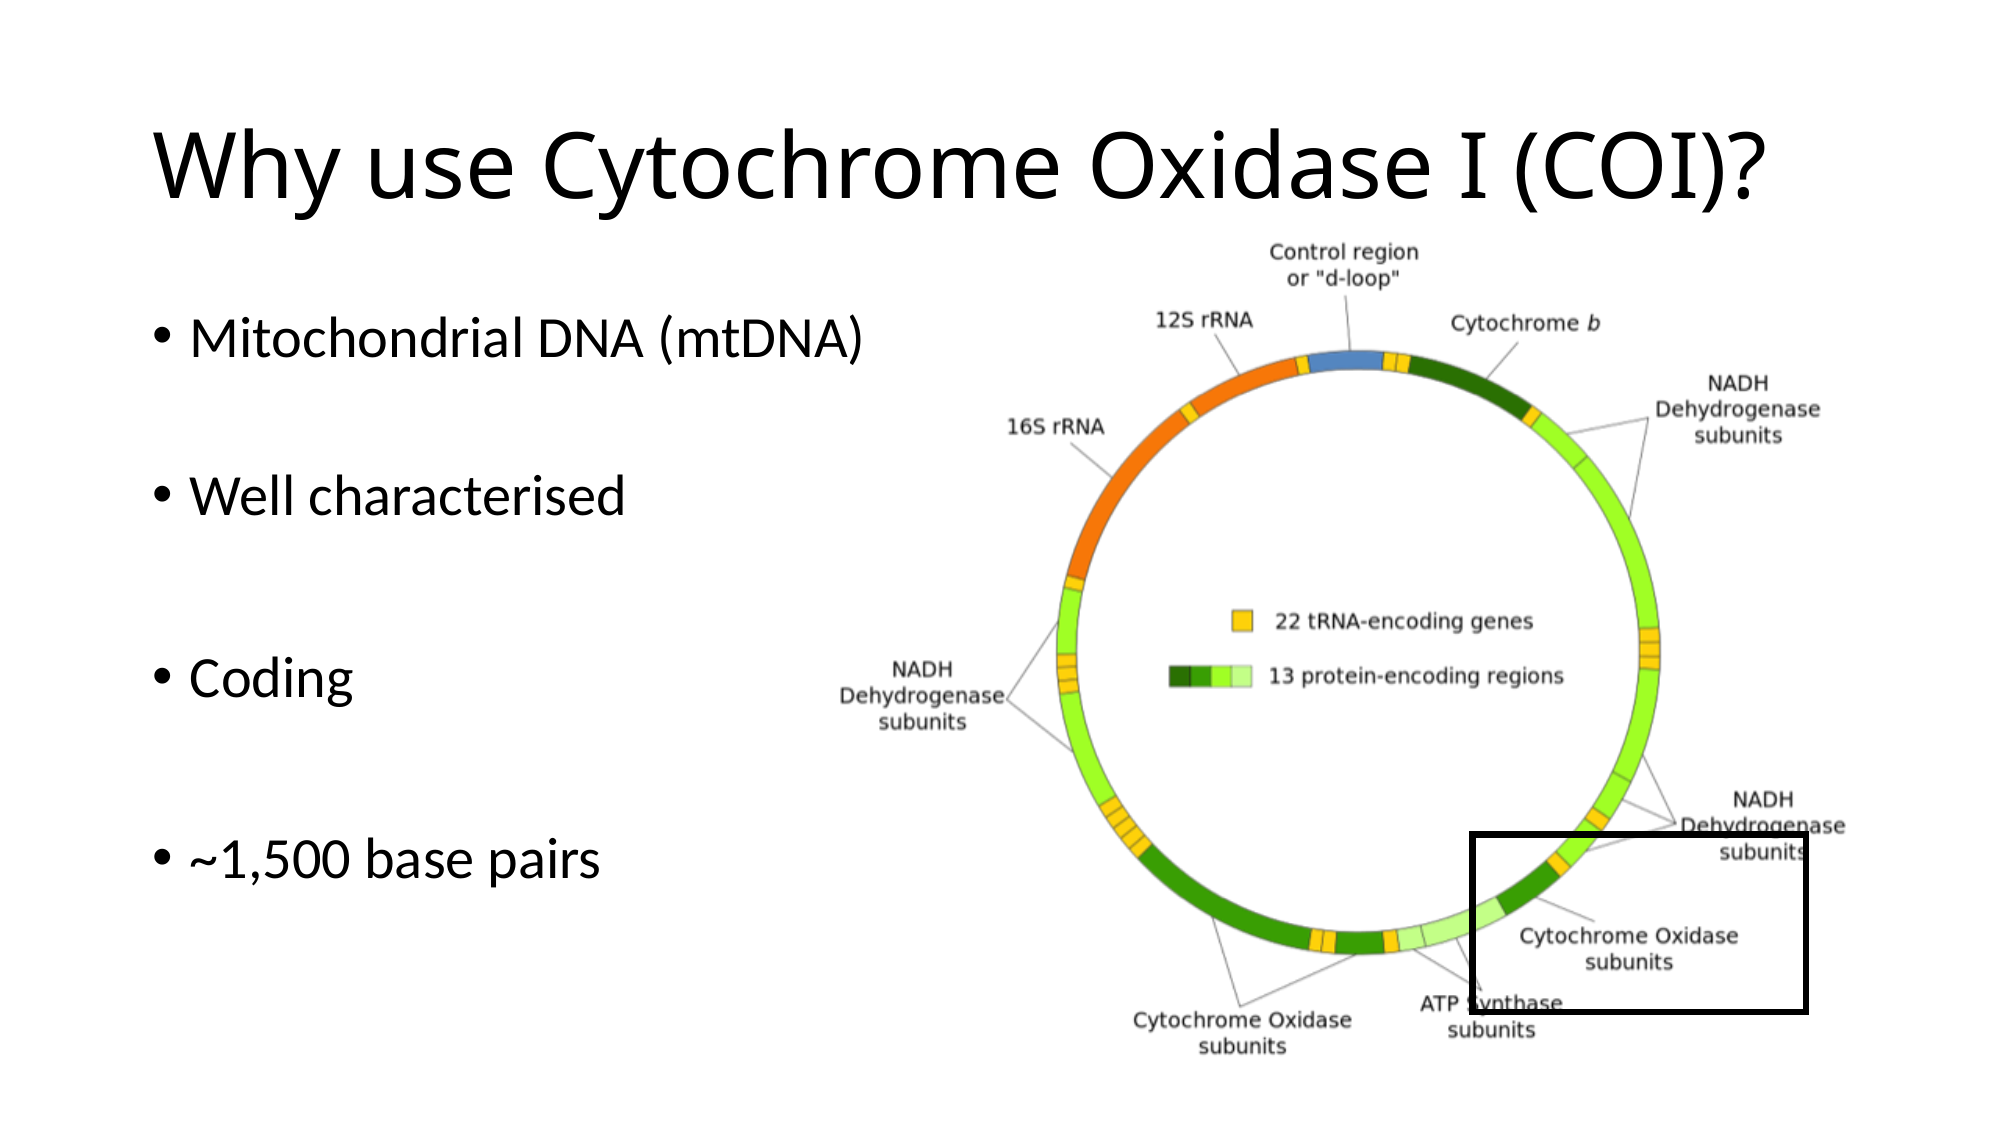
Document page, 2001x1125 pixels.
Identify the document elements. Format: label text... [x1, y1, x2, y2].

text_box Well characterised [137, 457, 824, 580]
picture [824, 227, 1863, 1066]
title Why use Cytochrome Oxidase I (COI)? [137, 59, 1863, 278]
list Mitochondrial DNA (mtDNA) [137, 299, 824, 398]
text_box Coding [137, 640, 824, 761]
text_box ~1,500 base pairs [137, 820, 824, 968]
